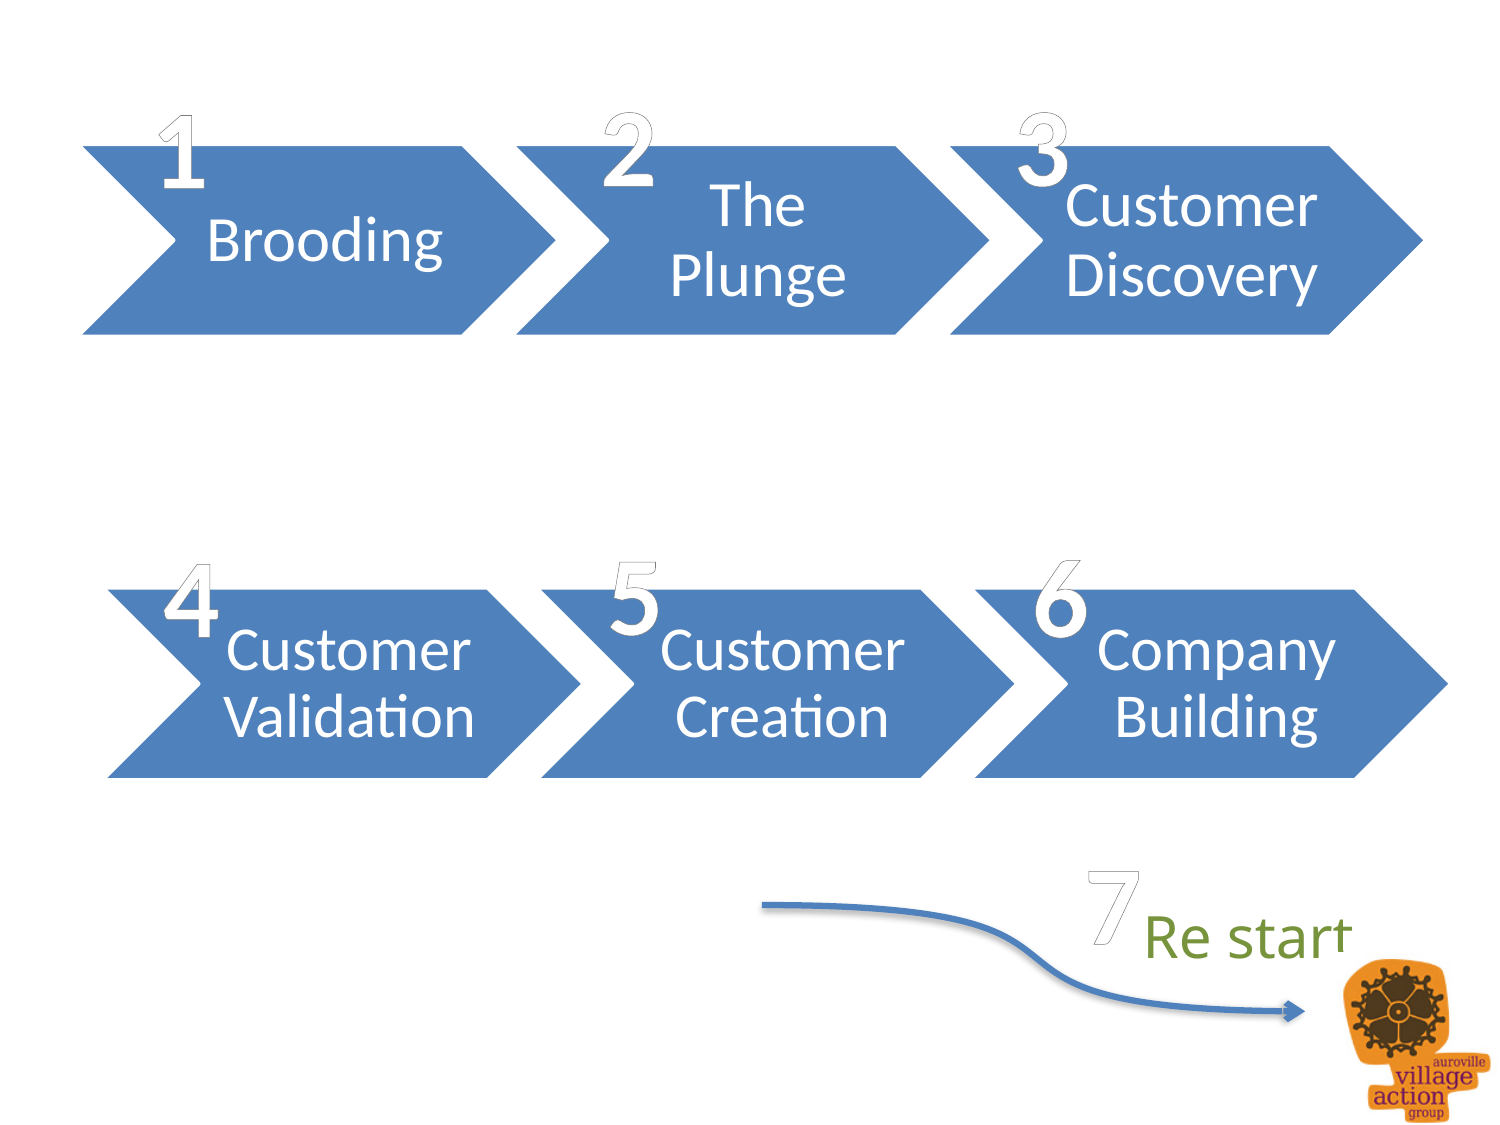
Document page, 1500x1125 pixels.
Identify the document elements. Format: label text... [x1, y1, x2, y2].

text_box Re start [1157, 893, 1436, 978]
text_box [101, 509, 1452, 858]
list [76, 66, 1427, 415]
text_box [761, 904, 1306, 1012]
picture [1328, 951, 1500, 1125]
text_box 7 [1069, 866, 1157, 903]
